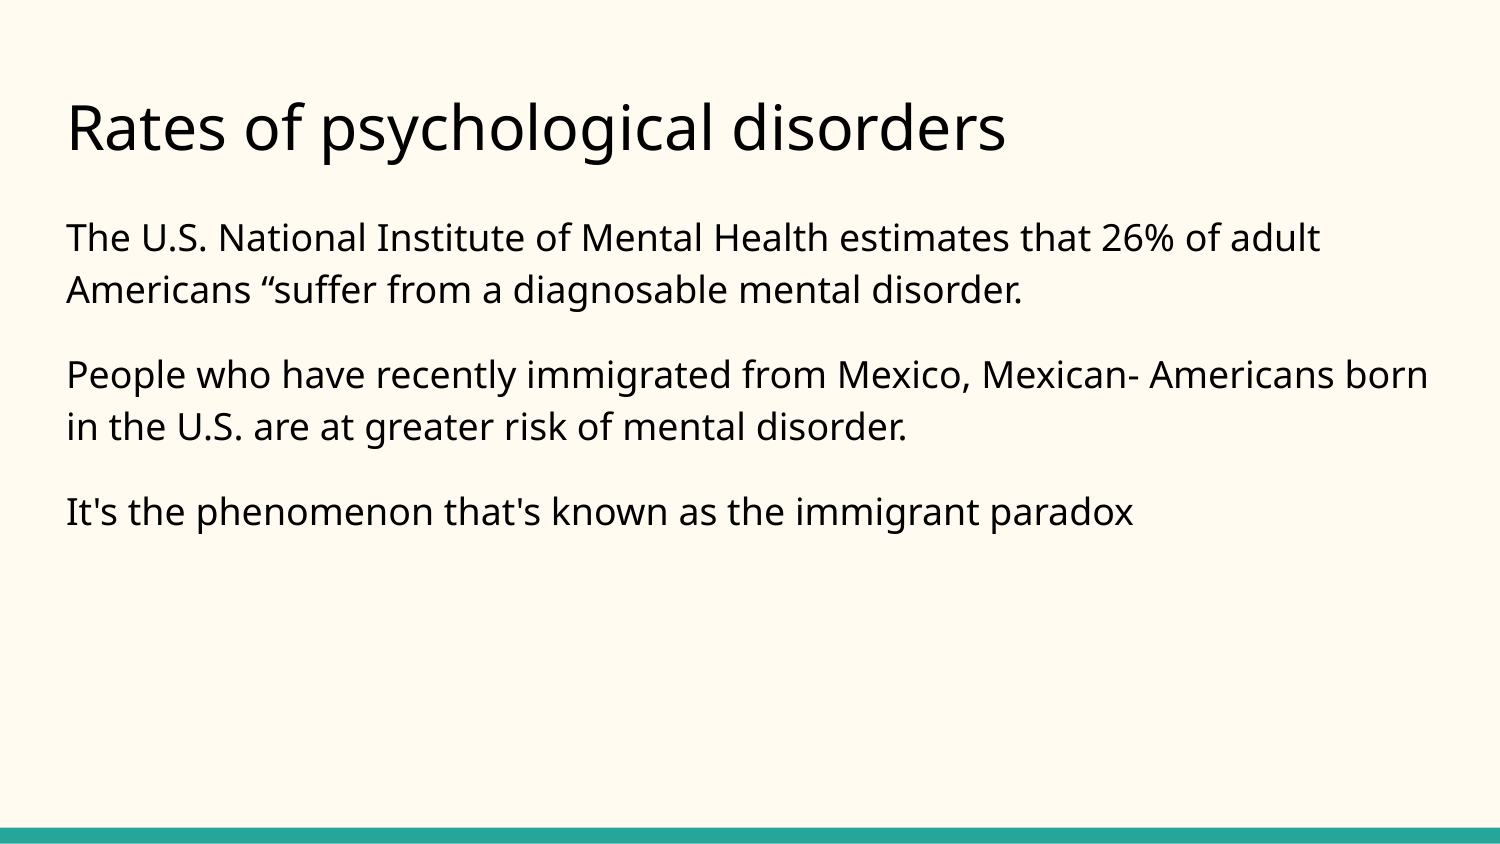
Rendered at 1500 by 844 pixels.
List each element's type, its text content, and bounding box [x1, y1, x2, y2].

list The U.S. National Institute of Mental Health estimates that 26% of adult Americans “suffer from a diagnosable mental disorder. People who have recently immigrated from Mexico, Mexican- Americans born in the U.S. are at greater risk of mental disorder. It's the phenomenon that's known as the immigrant paradox [51, 192, 1449, 750]
title Rates of psychological disorders [51, 72, 1449, 174]
